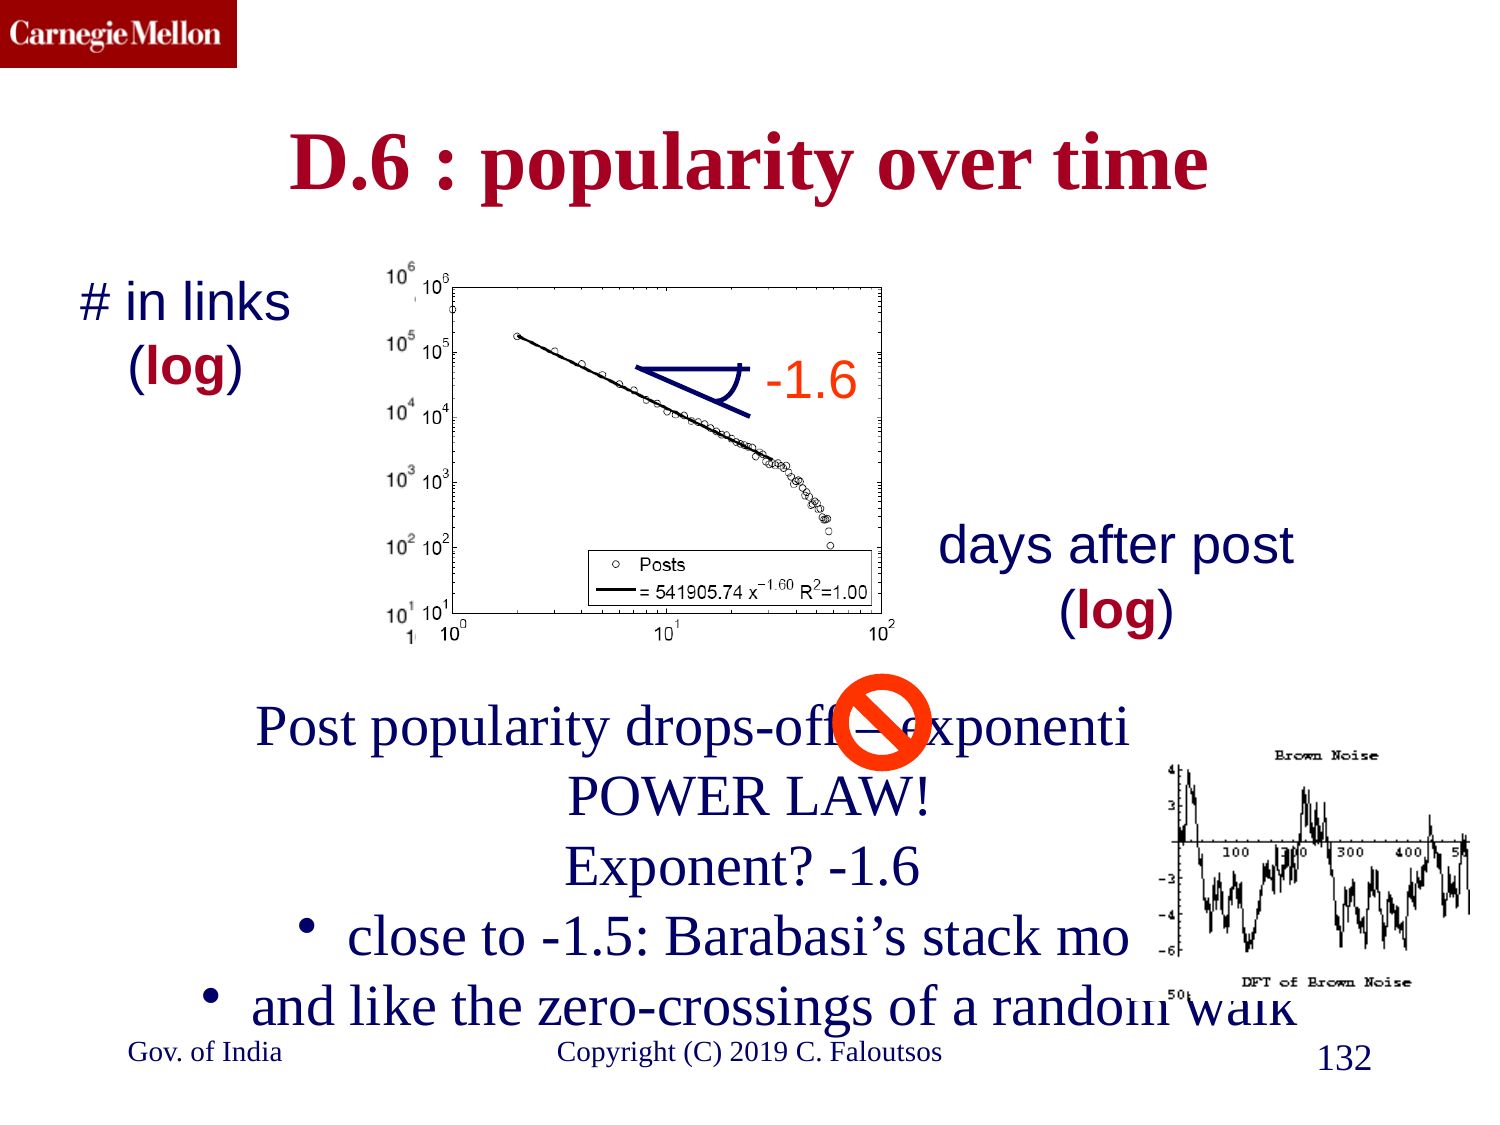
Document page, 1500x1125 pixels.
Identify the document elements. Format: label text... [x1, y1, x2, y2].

slide_number Gov. of India [112, 1024, 426, 1101]
text_box Post popularity drops-off – exponentially? POWER LAW! Exponent? -1.6 close to -1.5: Barabasi’s stack model and like the zero-crossings of a random walk [43, 679, 1457, 1045]
text_box # in links (log) [65, 258, 307, 404]
slide_number 132 [1074, 1045, 1388, 1101]
picture [0, 0, 237, 68]
footer Copyright (C) 2019 C. Faloutsos [512, 1045, 988, 1101]
picture [1130, 684, 1470, 1002]
title D.6 : popularity over time [112, 55, 1388, 258]
picture [380, 242, 928, 646]
text_box days after post (log) [930, 502, 1310, 647]
text_box [834, 676, 930, 769]
